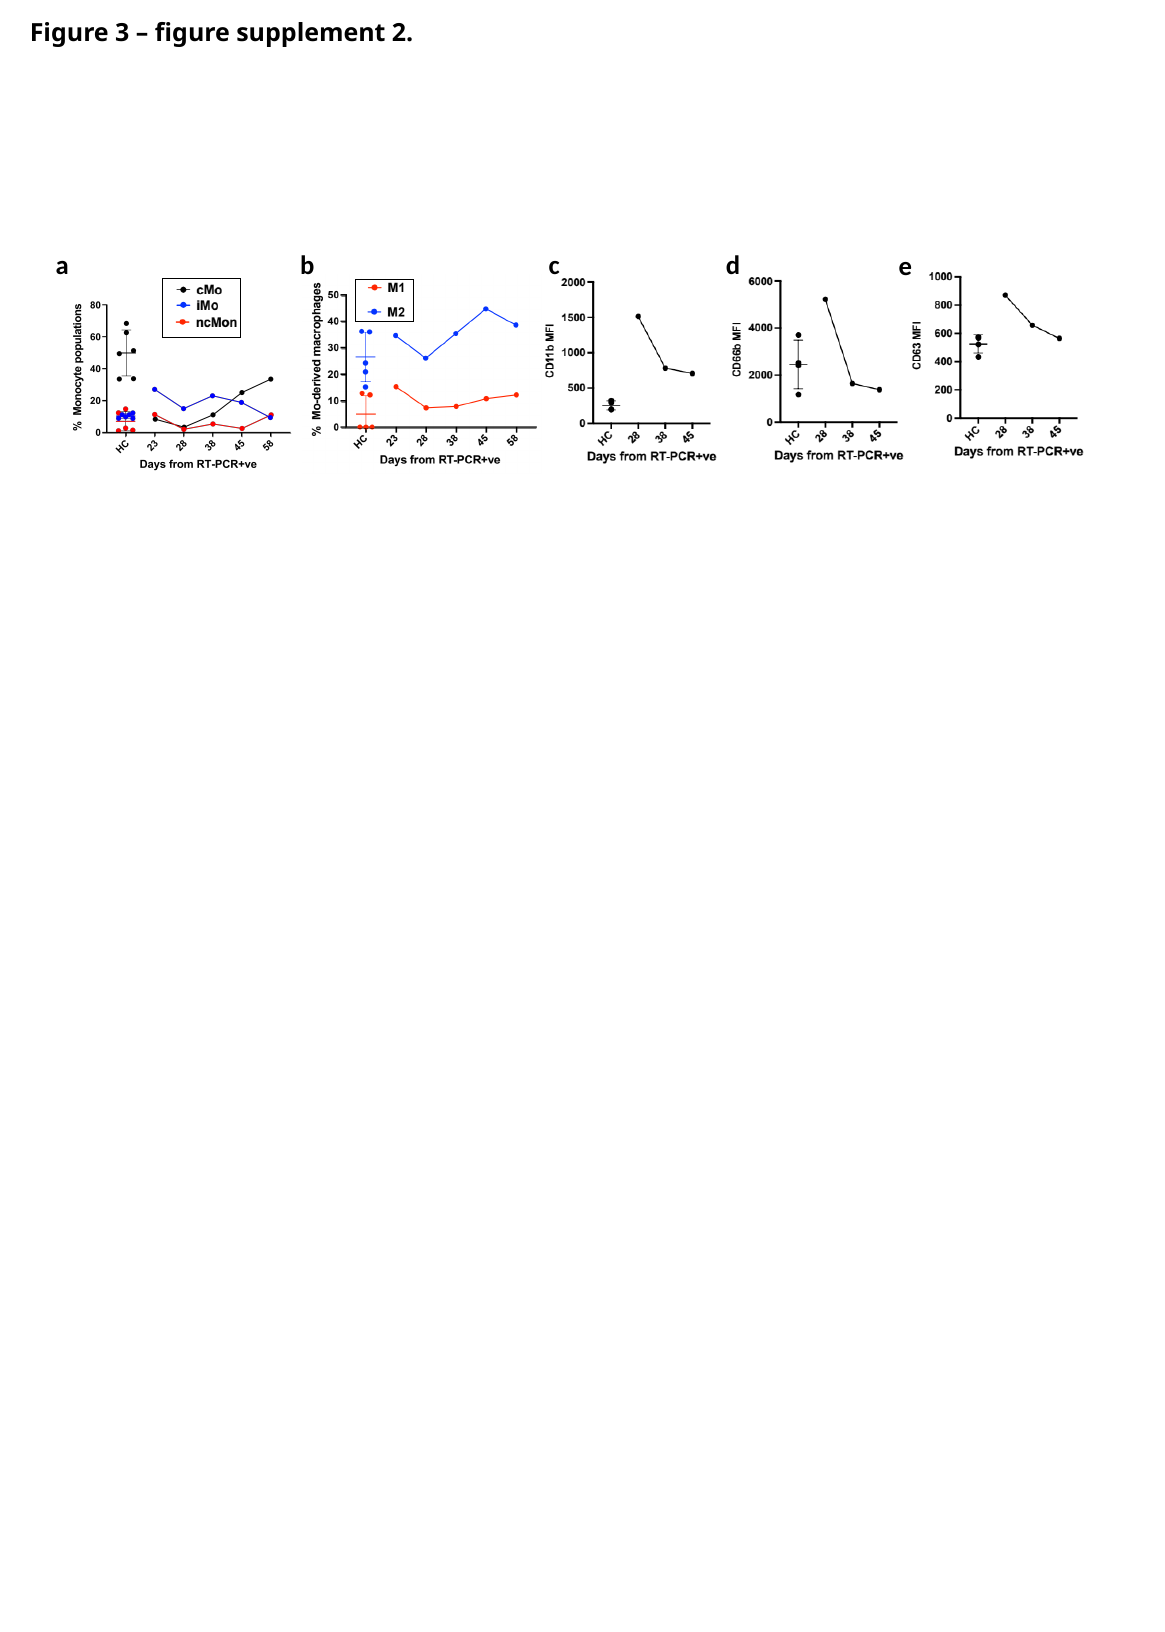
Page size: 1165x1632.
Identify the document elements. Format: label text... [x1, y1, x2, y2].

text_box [40, 240, 1091, 487]
text_box Figure 3 – figure supplement 2. [15, 8, 1131, 54]
